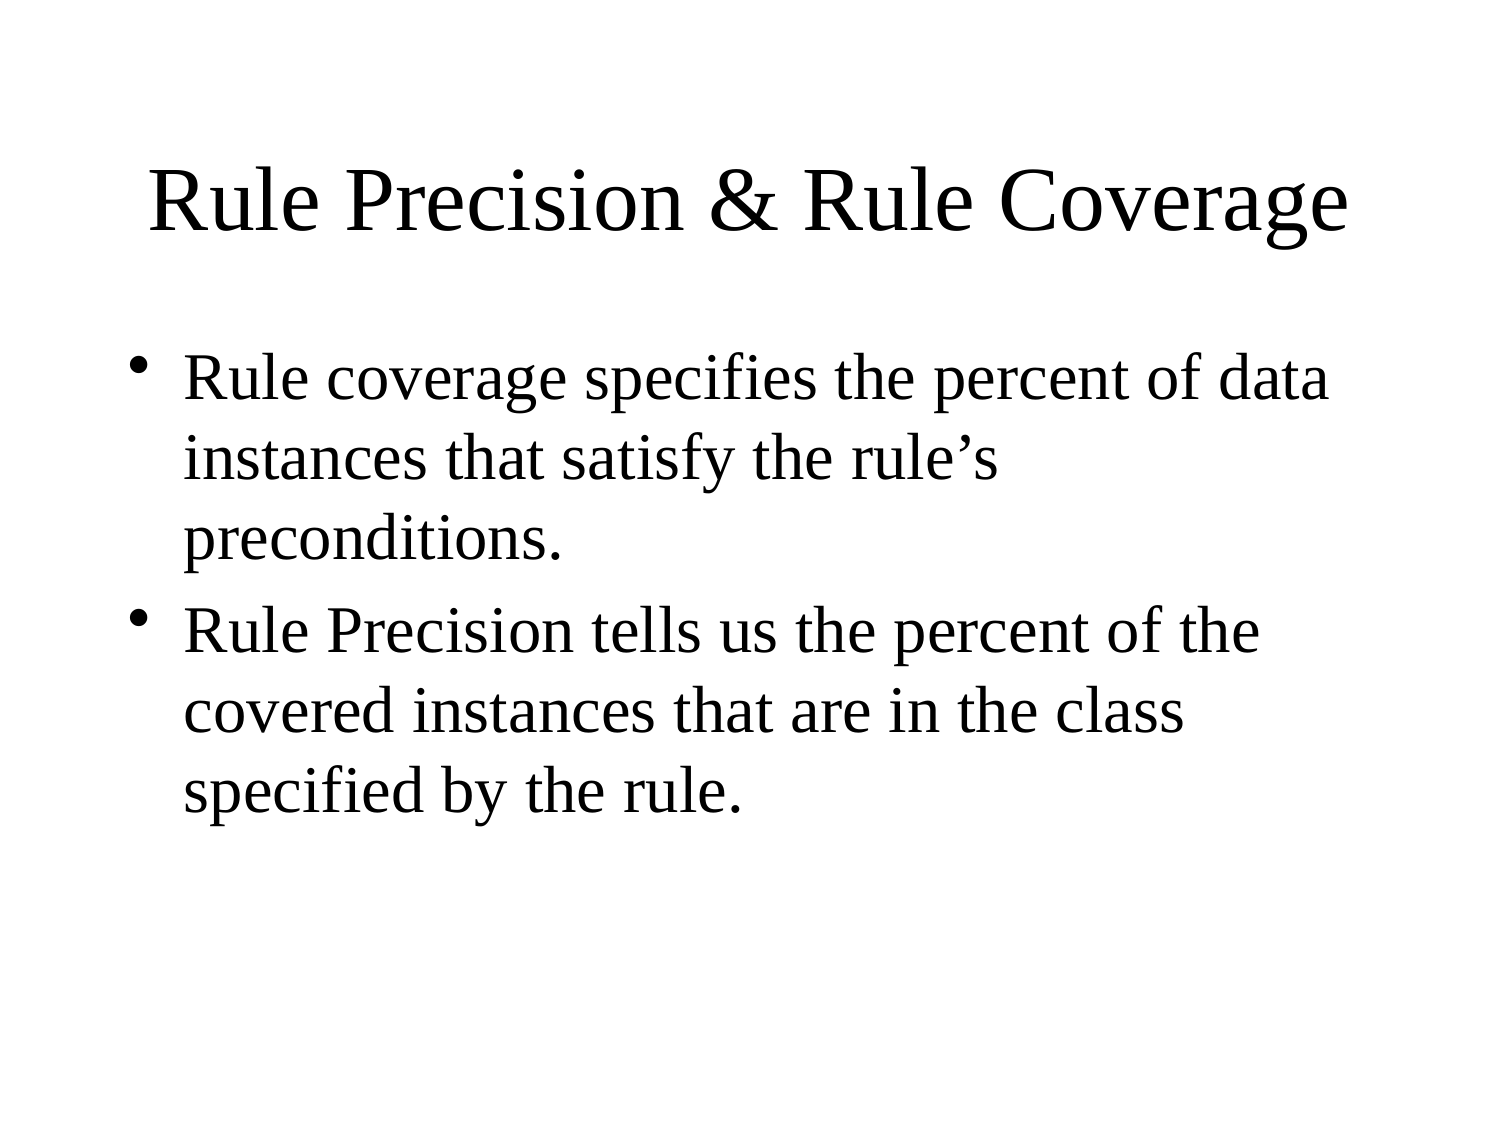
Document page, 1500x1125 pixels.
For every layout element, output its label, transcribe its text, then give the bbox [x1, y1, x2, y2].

list Rule coverage specifies the percent of data instances that satisfy the rule’s preconditions. Rule Precision tells us the percent of the covered instances that are in the class specified by the rule. [112, 324, 1388, 1000]
title Rule Precision & Rule Coverage [112, 99, 1388, 288]
